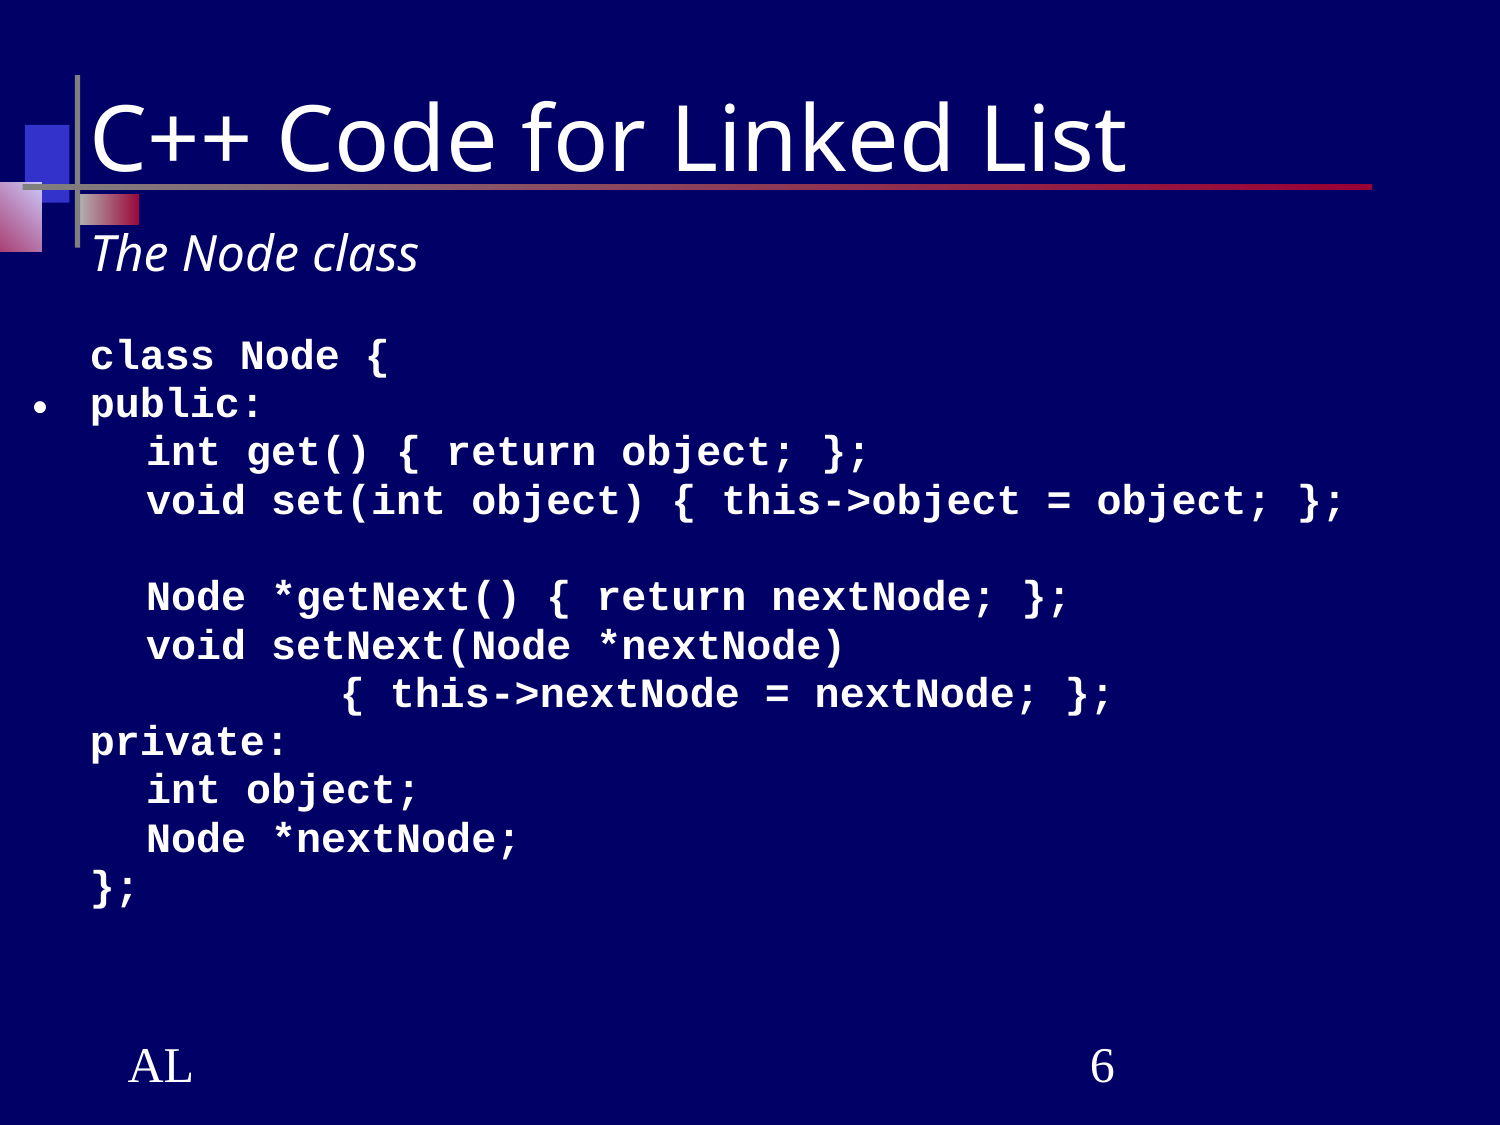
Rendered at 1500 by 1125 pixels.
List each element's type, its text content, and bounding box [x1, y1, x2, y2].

slide_number ‹#› [1074, 1025, 1388, 1100]
list The Node class class Node { public: int get() { return object; }; void set(int object) { this->object = object; }; Node *getNext() { return nextNode; }; void setNext(Node *nextNode) { this->nextNode = nextNode; }; private: int object; Node *nextNode; }; [74, 225, 1425, 975]
title C++ Code for Linked List [74, 59, 1425, 210]
slide_number AL [112, 1025, 425, 1100]
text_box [12, 374, 1388, 438]
